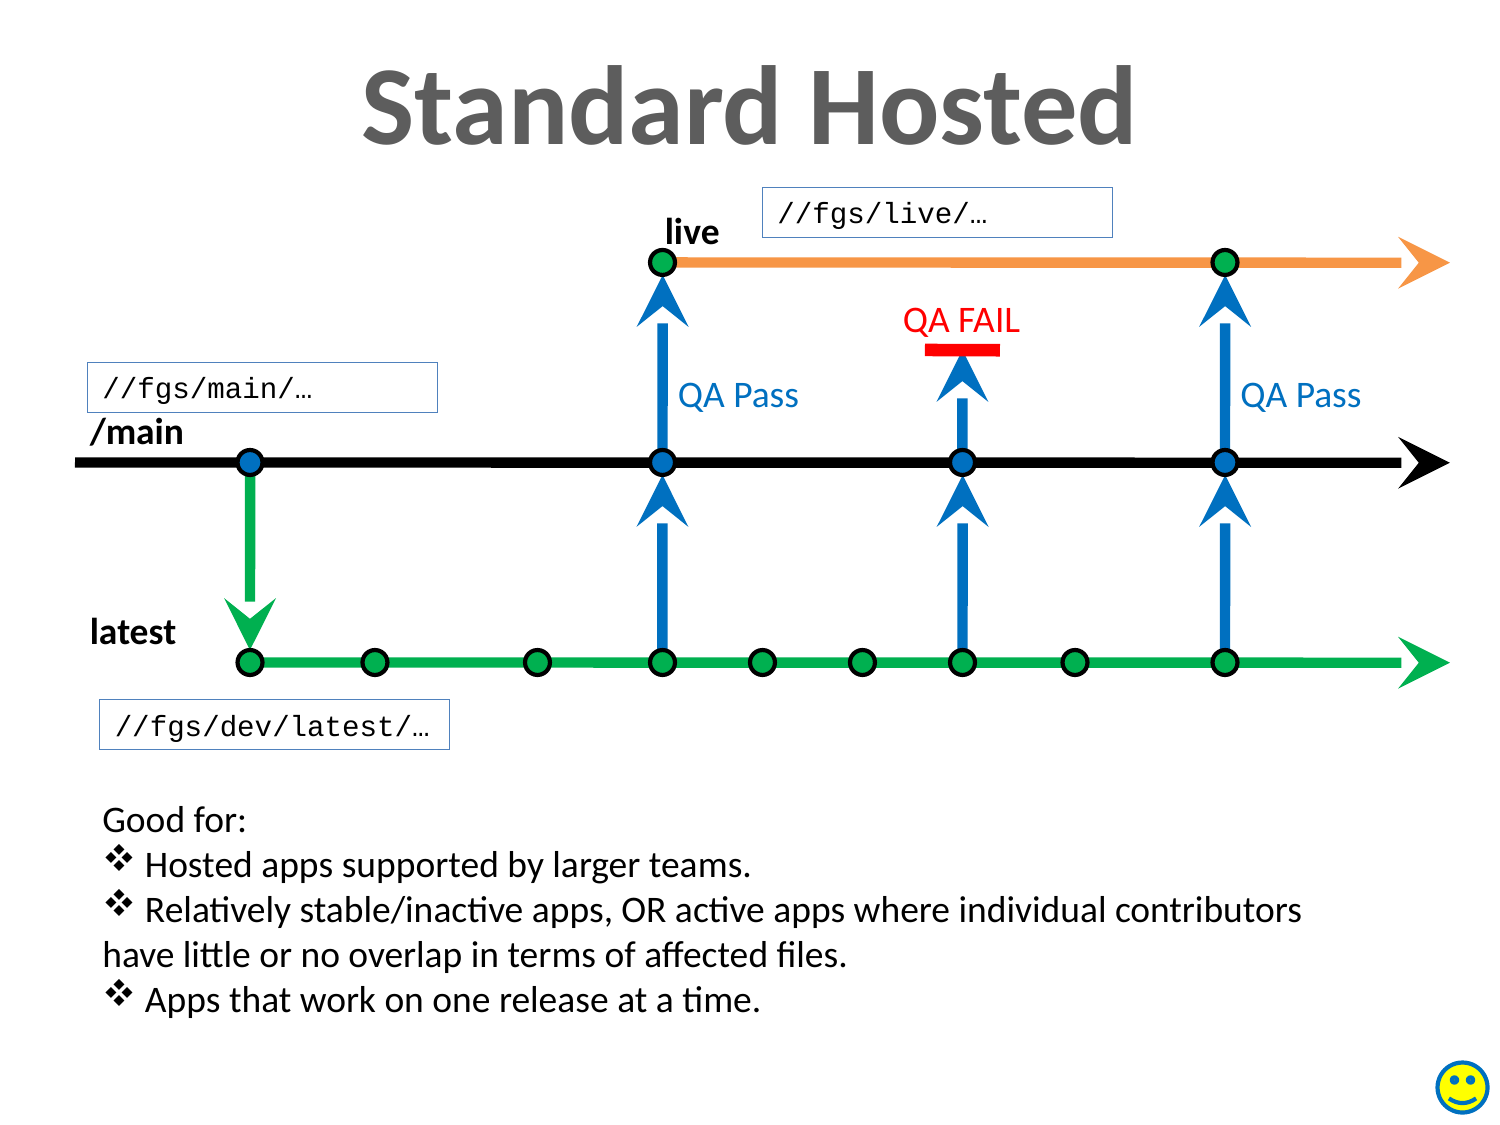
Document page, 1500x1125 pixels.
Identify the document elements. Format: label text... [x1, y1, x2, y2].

text_box [1210, 247, 1240, 260]
text_box [1060, 647, 1090, 660]
text_box //fgs/main/… [87, 362, 438, 413]
text_box [239, 472, 261, 478]
text_box [951, 472, 974, 478]
text_box [1064, 672, 1086, 678]
text_box QA Pass [663, 362, 815, 423]
text_box [748, 647, 777, 660]
text_box Standard Hosted [0, 24, 1500, 175]
text_box [1214, 472, 1236, 478]
text_box [951, 672, 974, 678]
text_box [851, 672, 874, 678]
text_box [677, 263, 1210, 268]
text_box [235, 647, 265, 667]
text_box [1210, 647, 1240, 660]
text_box QA FAIL [888, 287, 1036, 348]
text_box [235, 447, 265, 460]
text_box /main [74, 399, 238, 460]
text_box [651, 472, 674, 478]
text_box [1240, 263, 1402, 268]
text_box Good for: Hosted apps supported by larger teams. Relatively stable/inactive apps, OR active apps where individual contributors have little or no overlap in terms of affected files. Apps that work on one release at a time. [87, 787, 1363, 1028]
text_box //fgs/dev/latest/… [99, 699, 450, 750]
text_box [948, 647, 977, 660]
text_box [647, 247, 677, 278]
text_box [948, 447, 977, 460]
text_box [648, 447, 677, 460]
text_box [523, 647, 552, 660]
text_box live [649, 199, 813, 257]
text_box [1435, 1060, 1490, 1115]
text_box QA Pass [1225, 362, 1377, 423]
text_box [236, 668, 261, 678]
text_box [1413, 263, 1448, 269]
text_box [651, 672, 674, 678]
text_box [751, 672, 774, 678]
text_box [1214, 672, 1236, 678]
text_box //fgs/live/… [762, 187, 1113, 238]
text_box [360, 647, 390, 660]
text_box [648, 647, 677, 660]
text_box latest [74, 599, 238, 660]
text_box [848, 647, 877, 660]
text_box [1210, 447, 1240, 460]
text_box [1214, 272, 1236, 278]
text_box [364, 672, 386, 678]
text_box [526, 672, 549, 678]
